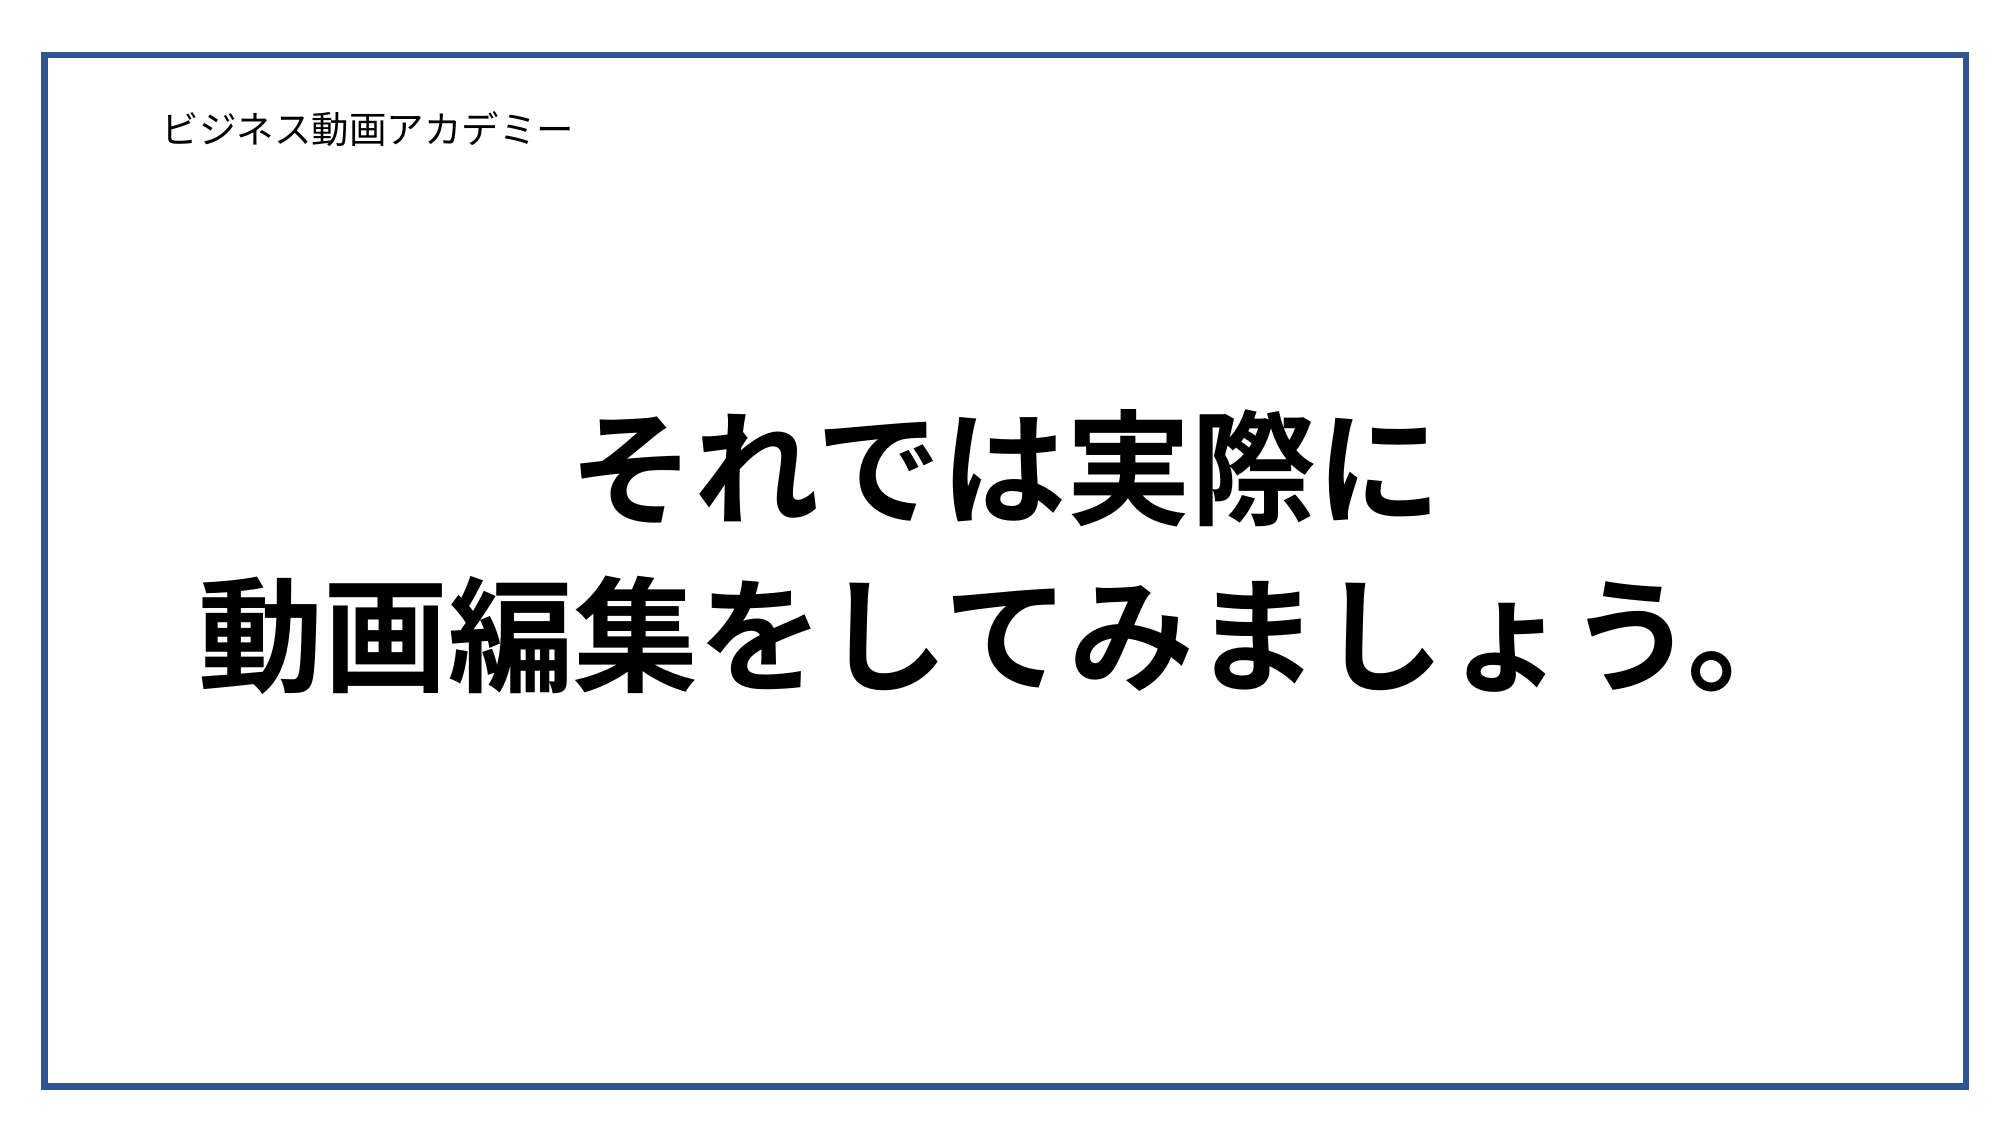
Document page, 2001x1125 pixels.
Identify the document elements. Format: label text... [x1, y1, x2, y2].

text_box ビジネス動画アカデミー [147, 98, 1580, 158]
text_box それでは実際に 動画編集をしてみましょう。 [151, 366, 1859, 715]
text_box [44, 54, 1967, 1087]
